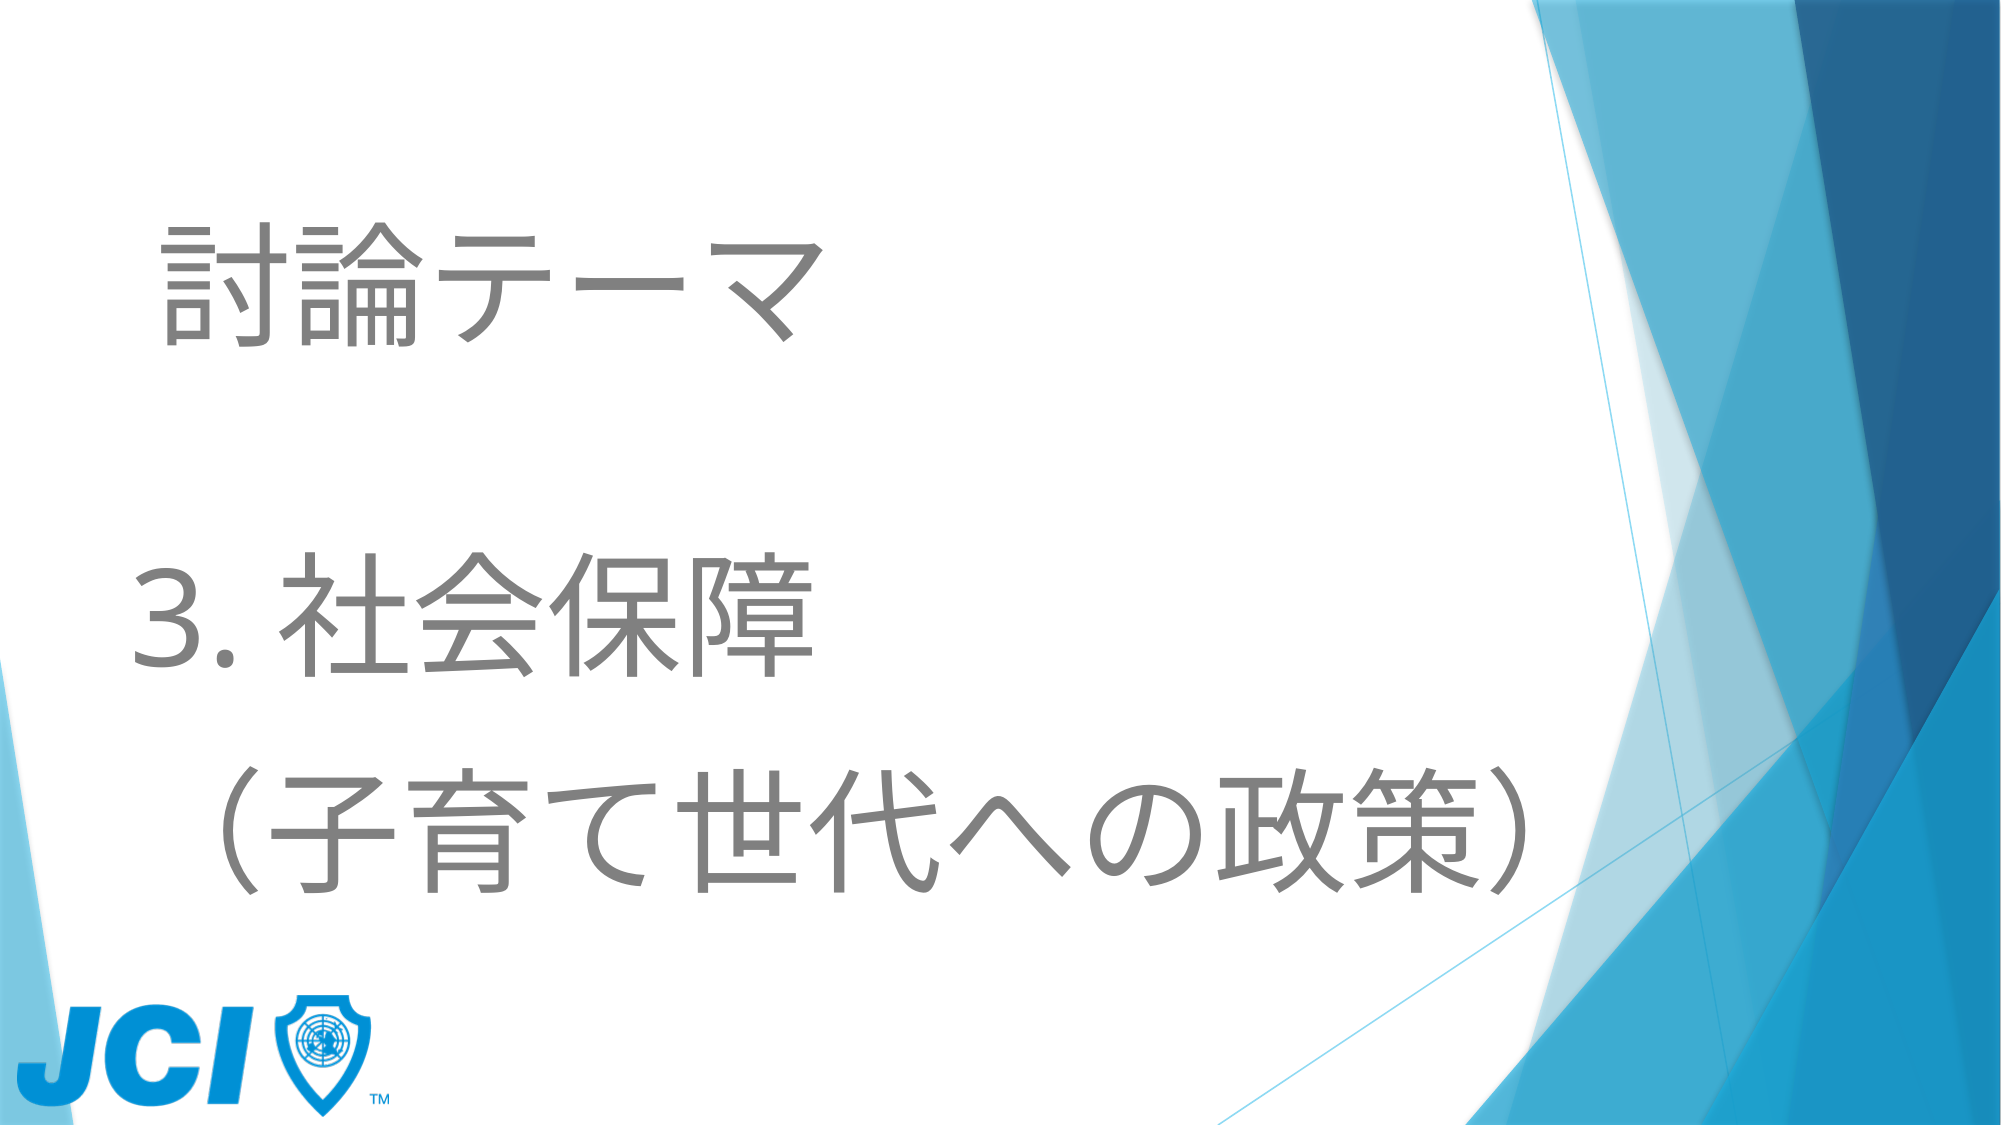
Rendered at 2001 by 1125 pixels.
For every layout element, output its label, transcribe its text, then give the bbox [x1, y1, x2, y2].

picture [17, 994, 390, 1117]
picture [287, 1007, 358, 1099]
title 討論テーマ [140, 193, 1866, 412]
list 3.社会保障 （子育て世代への政策） [114, 491, 1840, 888]
